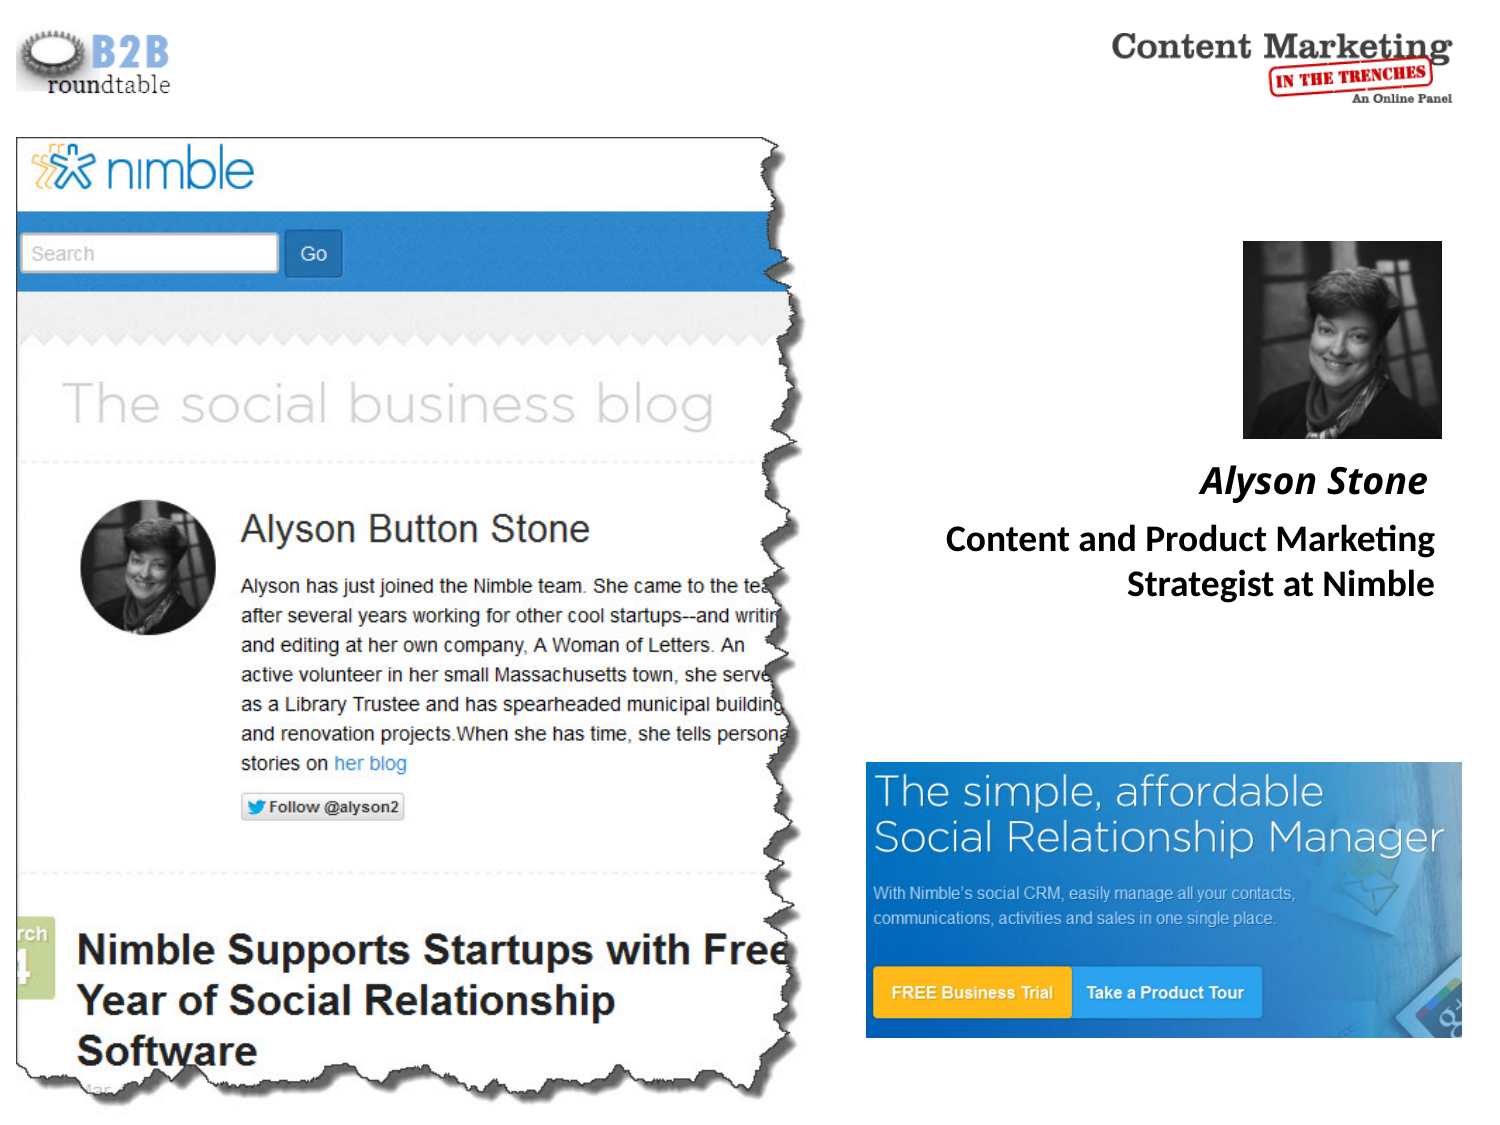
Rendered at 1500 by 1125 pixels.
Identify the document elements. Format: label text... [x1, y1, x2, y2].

picture [1243, 241, 1442, 440]
picture [16, 137, 828, 1125]
picture [866, 762, 1463, 1038]
picture [16, 24, 174, 104]
picture [1112, 33, 1453, 104]
text_box Content and Product Marketing Strategist at Nimble [893, 506, 1451, 612]
text_box Alyson Stone [1072, 449, 1444, 506]
